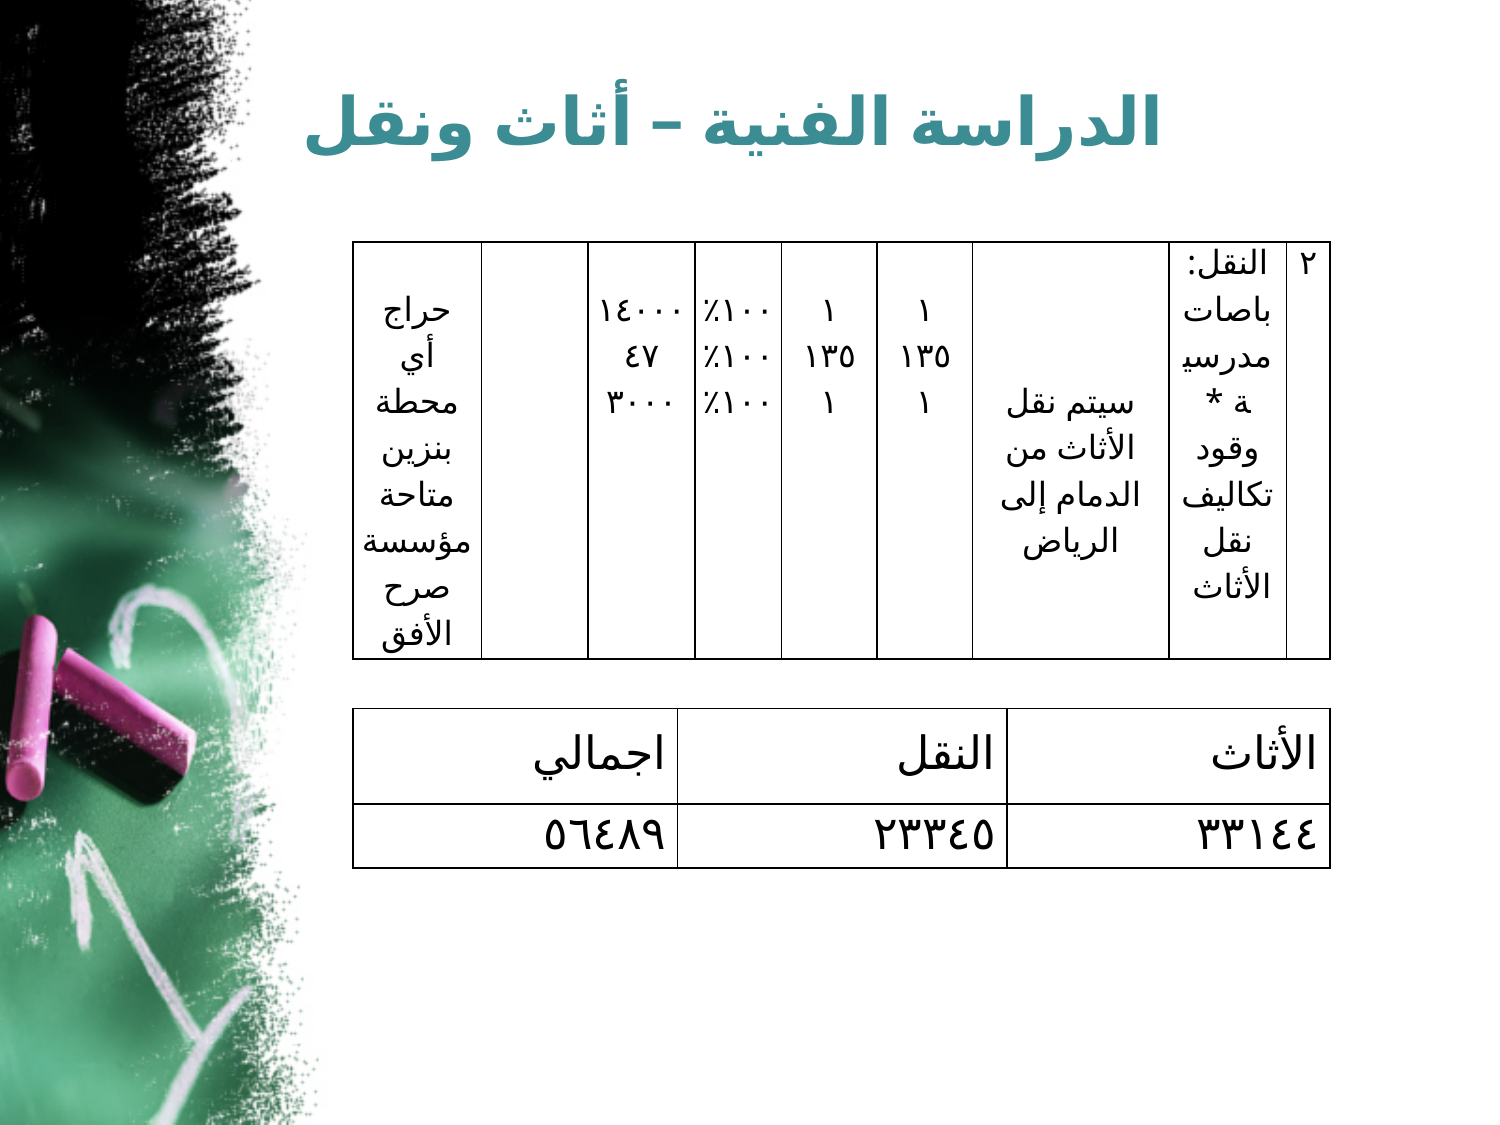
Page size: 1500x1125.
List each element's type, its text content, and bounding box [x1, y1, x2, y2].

table_cell ٥٦٤٨٩ [354, 805, 677, 867]
table_cell ٢٣٣٤٥ [678, 805, 1006, 867]
table_cell ٣٣١٤٤ [1008, 805, 1329, 867]
table_header ١ ١٣٥ ١ [878, 243, 972, 658]
picture [0, 0, 1500, 1125]
table_header الأثاث [1008, 709, 1329, 803]
table_header النقل [678, 709, 1006, 803]
table_header [482, 243, 587, 658]
table_header ١٤٠٠٠ ٤٧ ٣٠٠٠ [589, 243, 694, 658]
title الدراسة الفنية – أثاث ونقل [287, 50, 1438, 188]
table_header حراج أي محطة بنزين متاحة مؤسسة صرح الأفق [354, 243, 481, 658]
table_header ٢ [1287, 243, 1329, 658]
table_header اجمالي [354, 709, 677, 803]
table_header سيتم نقل الأثاث من الدمام إلى الرياض [973, 243, 1168, 658]
table_header النقل: باصات مدرسية * وقود تكاليف نقل الأثاث [1170, 243, 1286, 658]
table_header ١ ١٣٥ ١ [782, 243, 876, 658]
table_header ١٠٠٪ ١٠٠٪ ١٠٠٪ [696, 243, 781, 658]
